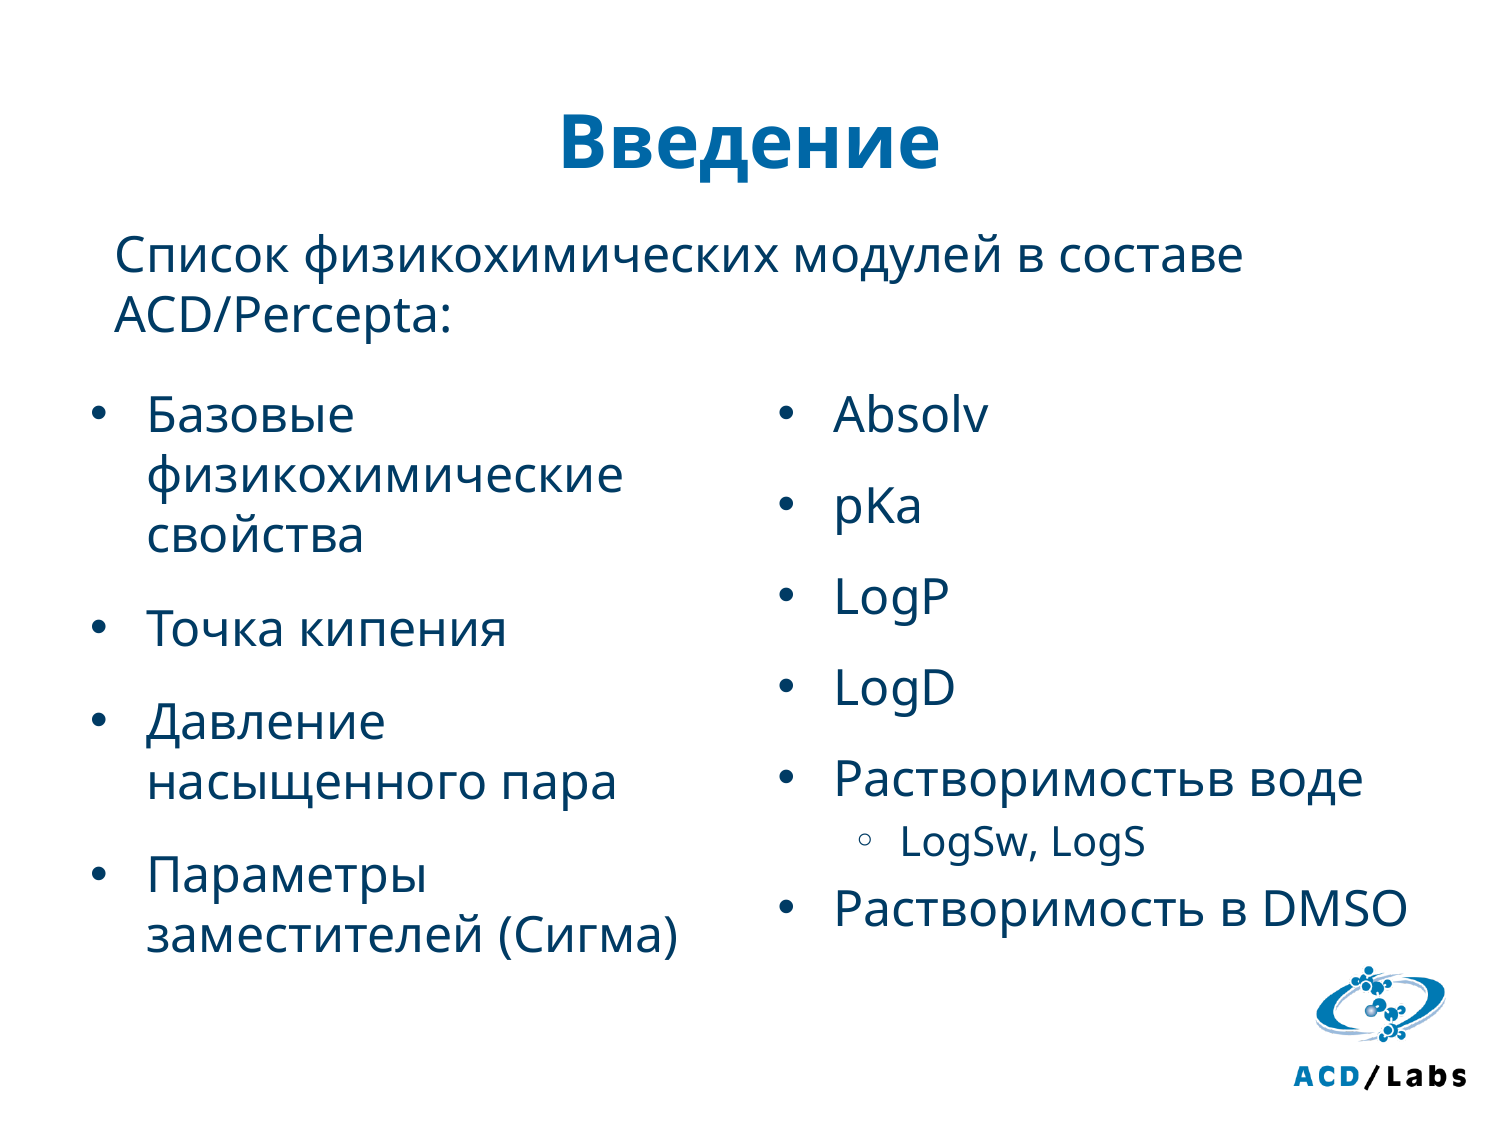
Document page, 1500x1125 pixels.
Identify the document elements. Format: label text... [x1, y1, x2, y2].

title Введение [74, 44, 1426, 233]
picture [1426, 964, 1471, 1101]
text_box Список физикохимических модулей в составе ACD/Percepta: [99, 215, 1400, 350]
list Базовые физикохимические свойства Точка кипения Давление насыщенного пара Параметры заместителей (Сигма) [74, 374, 738, 1118]
list Absolv pKa LogP LogD Растворимостьв воде LogSw, LogS Растворимость в DMSO [762, 374, 1426, 1118]
